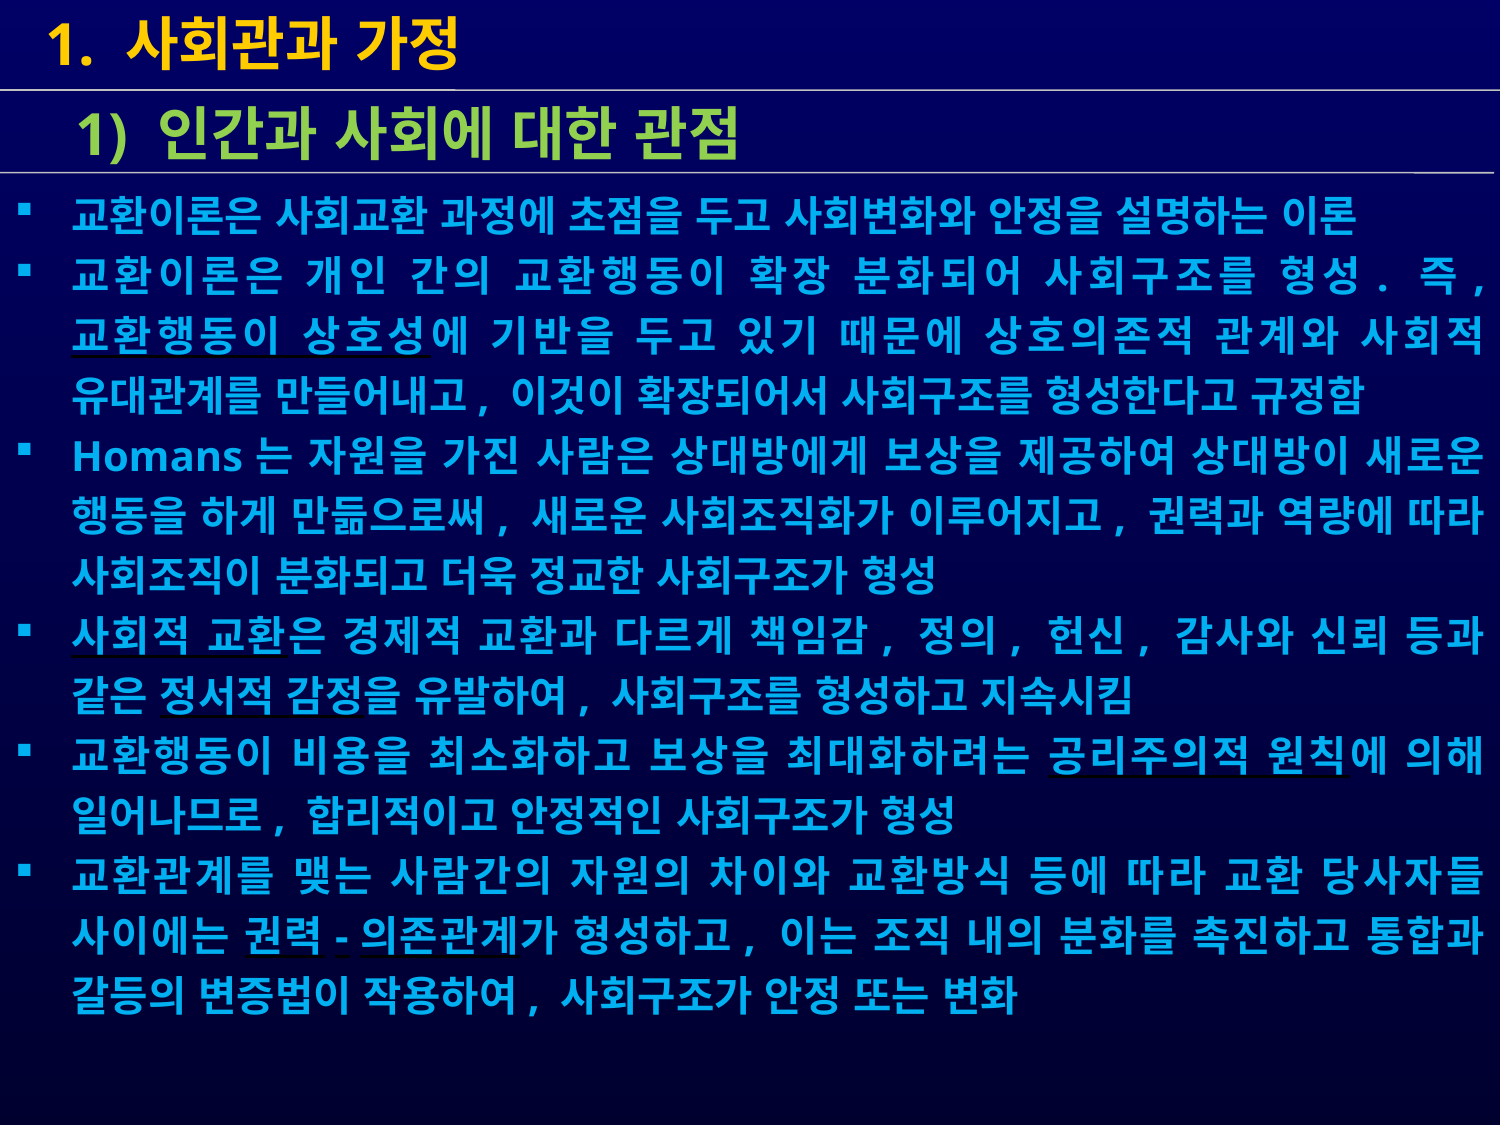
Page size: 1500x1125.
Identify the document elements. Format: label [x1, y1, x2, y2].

text_box [0, 0, 1500, 1029]
